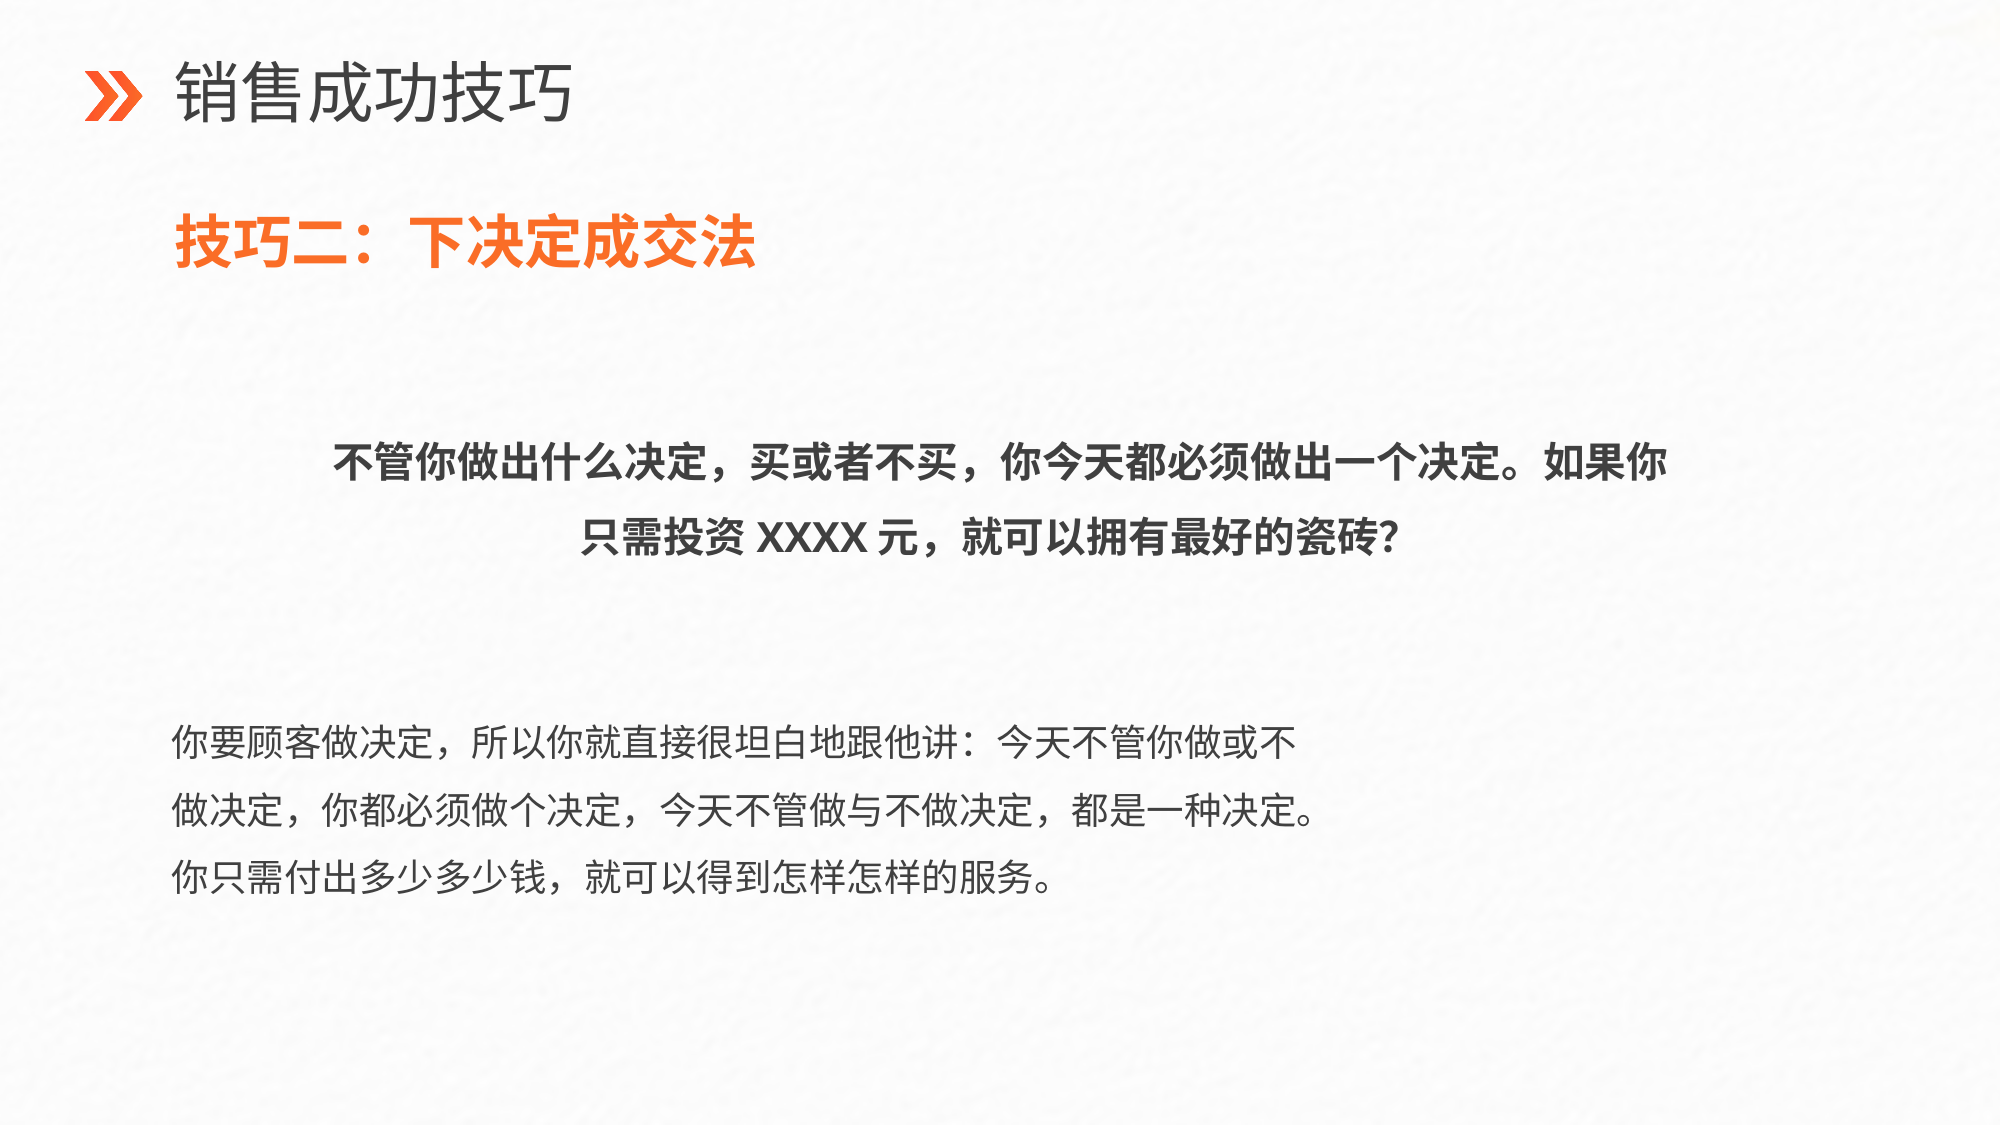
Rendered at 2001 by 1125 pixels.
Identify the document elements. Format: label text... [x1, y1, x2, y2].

text_box 技巧二：下决定成交法 [160, 197, 773, 283]
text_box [84, 71, 143, 121]
text_box 不管你做出什么决定，买或者不买，你今天都必须做出一个决定。如果你只需投资XXXX元，就可以拥有最好的瓷砖？ [315, 403, 1685, 569]
text_box 你要顾客做决定，所以你就直接很坦白地跟他讲：今天不管你做或不做决定，你都必须做个决定，今天不管做与不做决定，都是一种决定。你只需付出多少多少钱，就可以得到怎样怎样的服务。 [156, 689, 1323, 907]
text_box 销售成功技巧 [158, 43, 590, 139]
